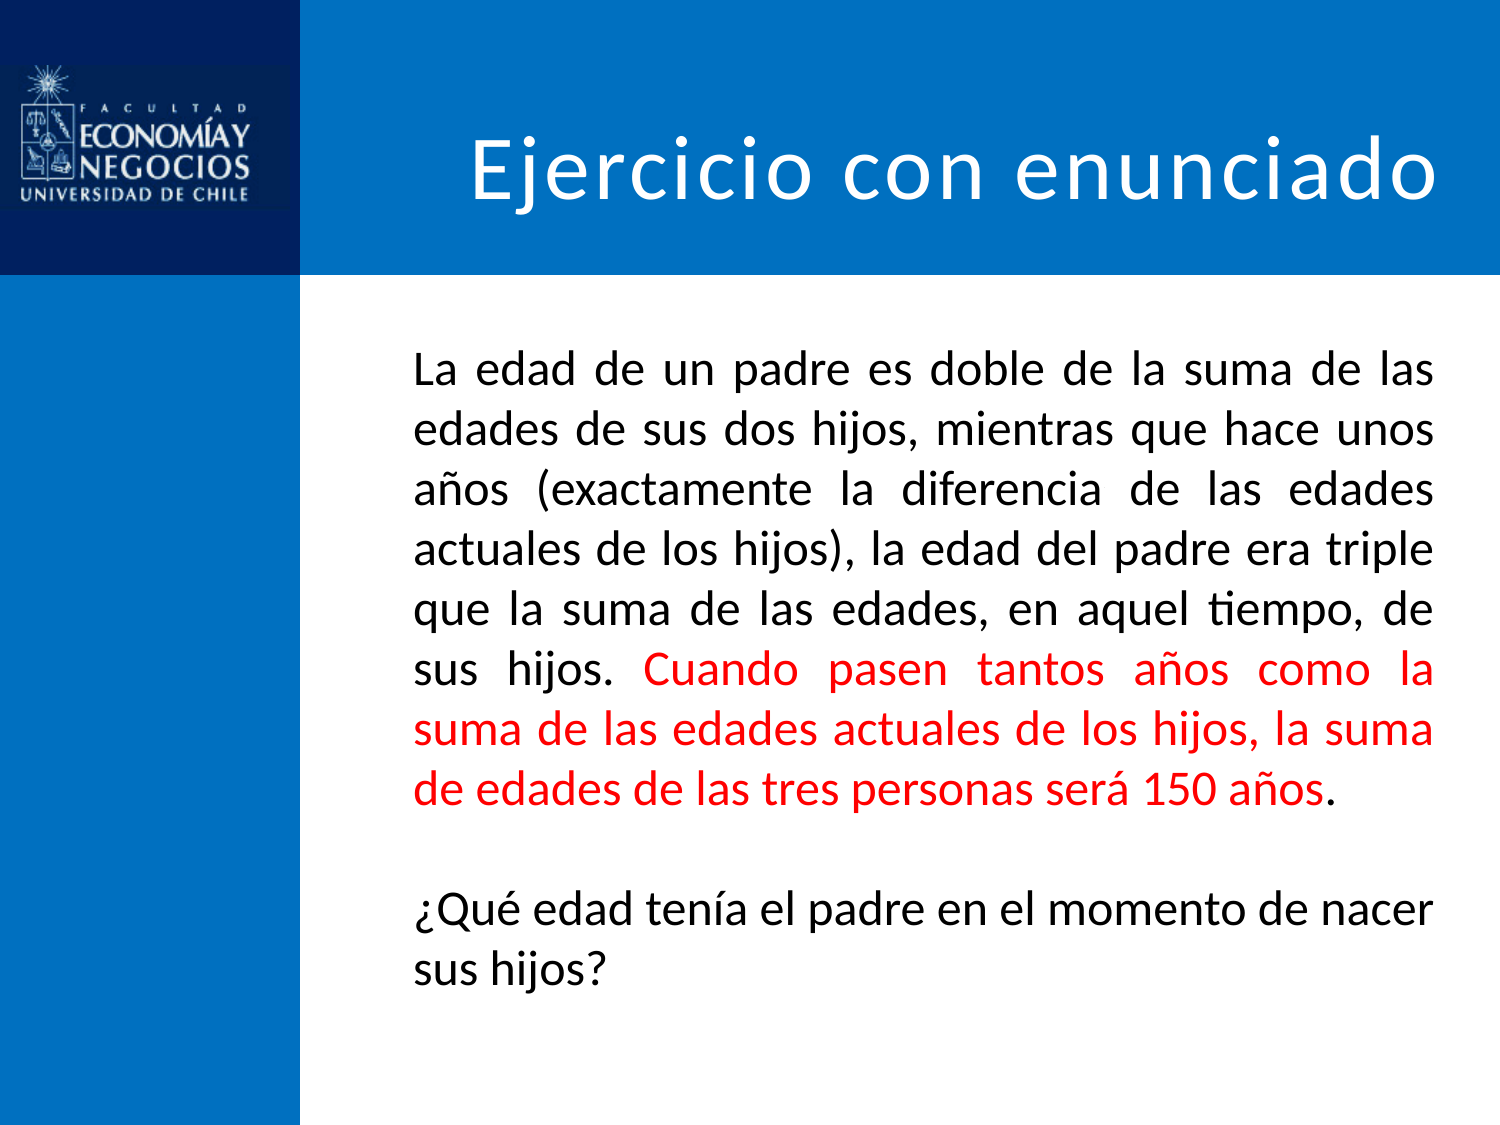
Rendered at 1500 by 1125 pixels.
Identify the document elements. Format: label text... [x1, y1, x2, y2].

picture [0, 64, 290, 211]
title Ejercicio con enunciado [281, 46, 1456, 279]
text_box La edad de un padre es doble de la suma de las edades de sus dos hijos, mientras que hace unos años (exactamente la diferencia de las edades actuales de los hijos), la edad del padre era triple que la suma de las edades, en aquel tiempo, de sus hijos. Cuando pasen tantos años como la suma de las edades actuales de los hijos, la suma de edades de las tres personas será 150 años. ¿Qué edad tenía el padre en el momento de nacer sus hijos? [398, 328, 1450, 1003]
